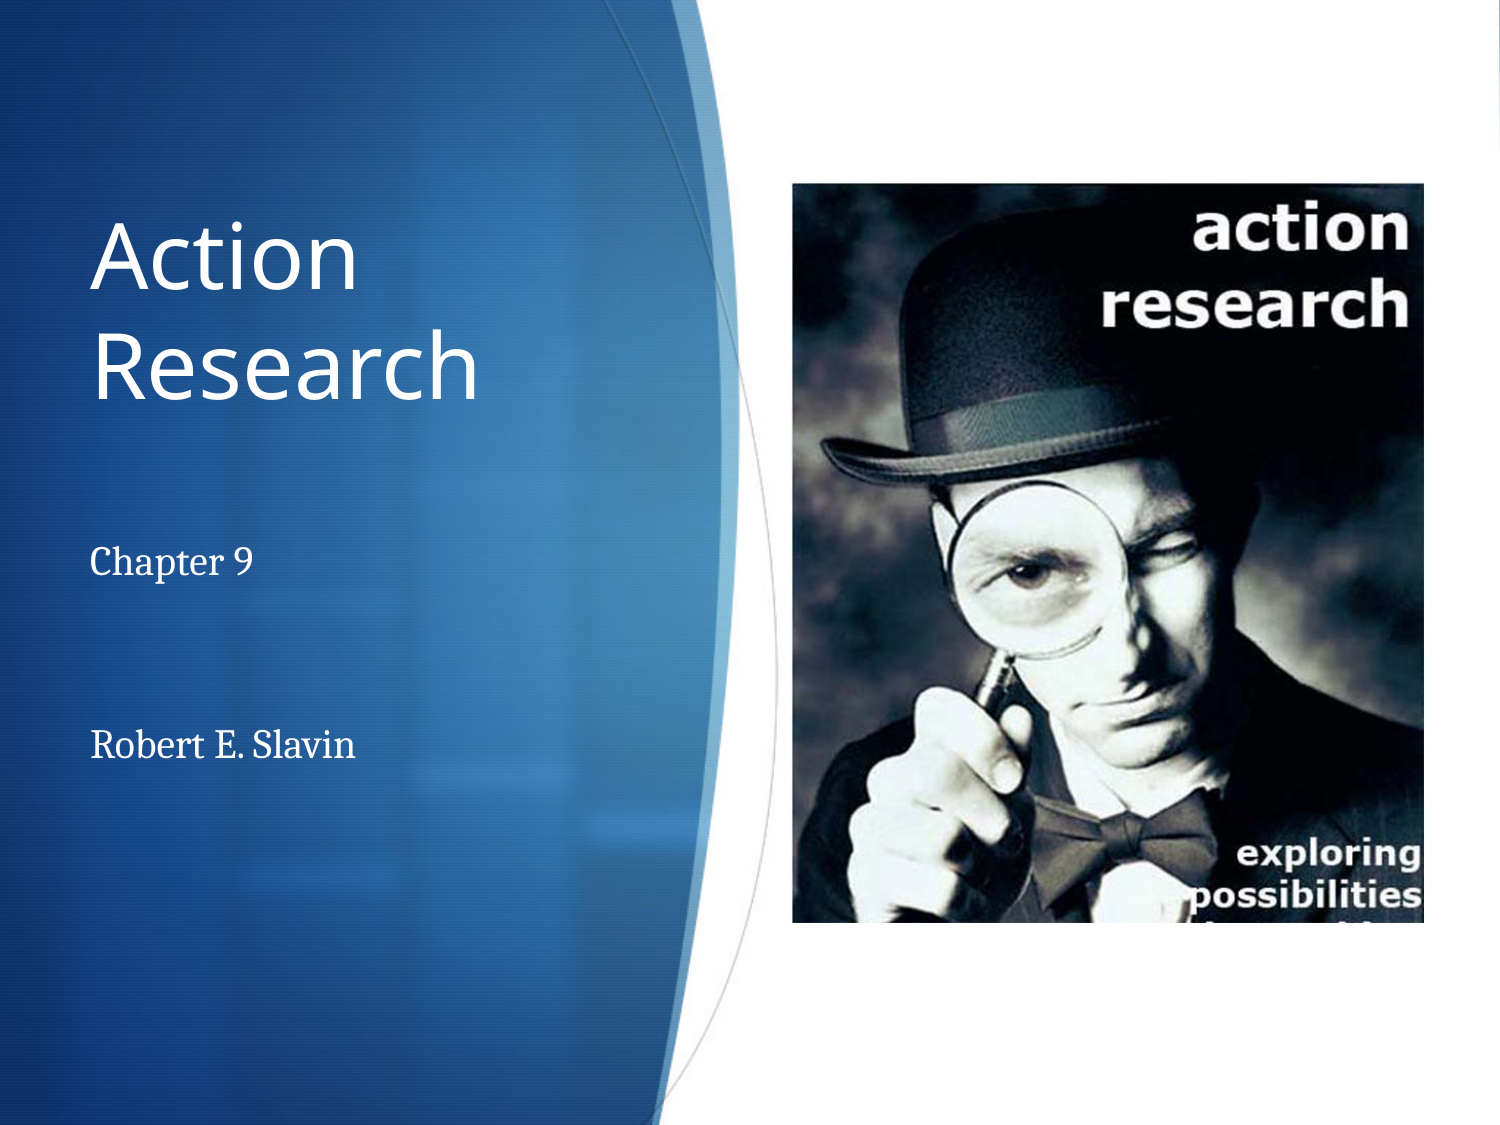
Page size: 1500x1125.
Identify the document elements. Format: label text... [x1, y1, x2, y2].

title Action Research [75, 62, 651, 425]
list Chapter 9 Robert E. Slavin [75, 434, 651, 991]
picture [0, 0, 1500, 1125]
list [789, 44, 1426, 1062]
